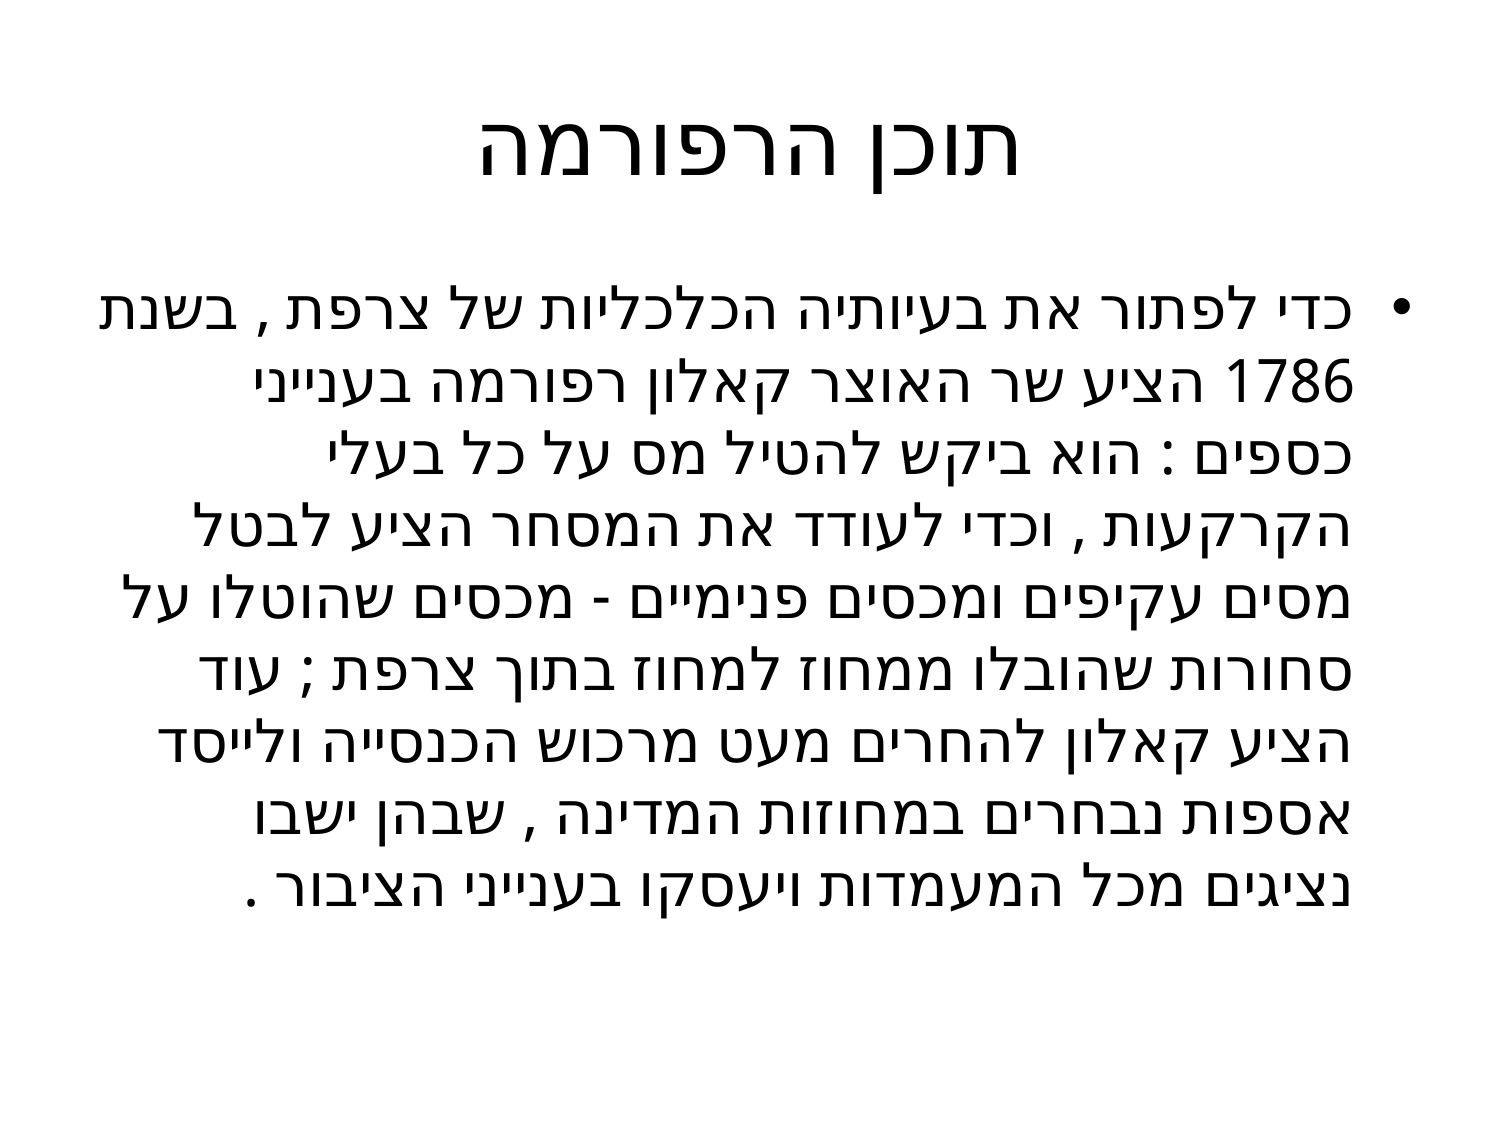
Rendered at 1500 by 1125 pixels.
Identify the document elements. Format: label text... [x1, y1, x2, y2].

list כדי לפתור את בעיותיה הכלכליות של צרפת , בשנת 1786 הציע שר האוצר קאלון רפורמה בענייני כספים : הוא ביקש להטיל מס על כל בעלי הקרקעות , וכדי לעודד את המסחר הציע לבטל מסים עקיפים ומכסים פנימיים - מכסים שהוטלו על סחורות שהובלו ממחוז למחוז בתוך צרפת ; עוד הציע קאלון להחרים מעט מרכוש הכנסייה ולייסד אספות נבחרים במחוזות המדינה , שבהן ישבו נציגים מכל המעמדות ויעסקו בענייני הציבור . [75, 262, 1425, 1005]
title תוכן הרפורמה [75, 45, 1425, 233]
